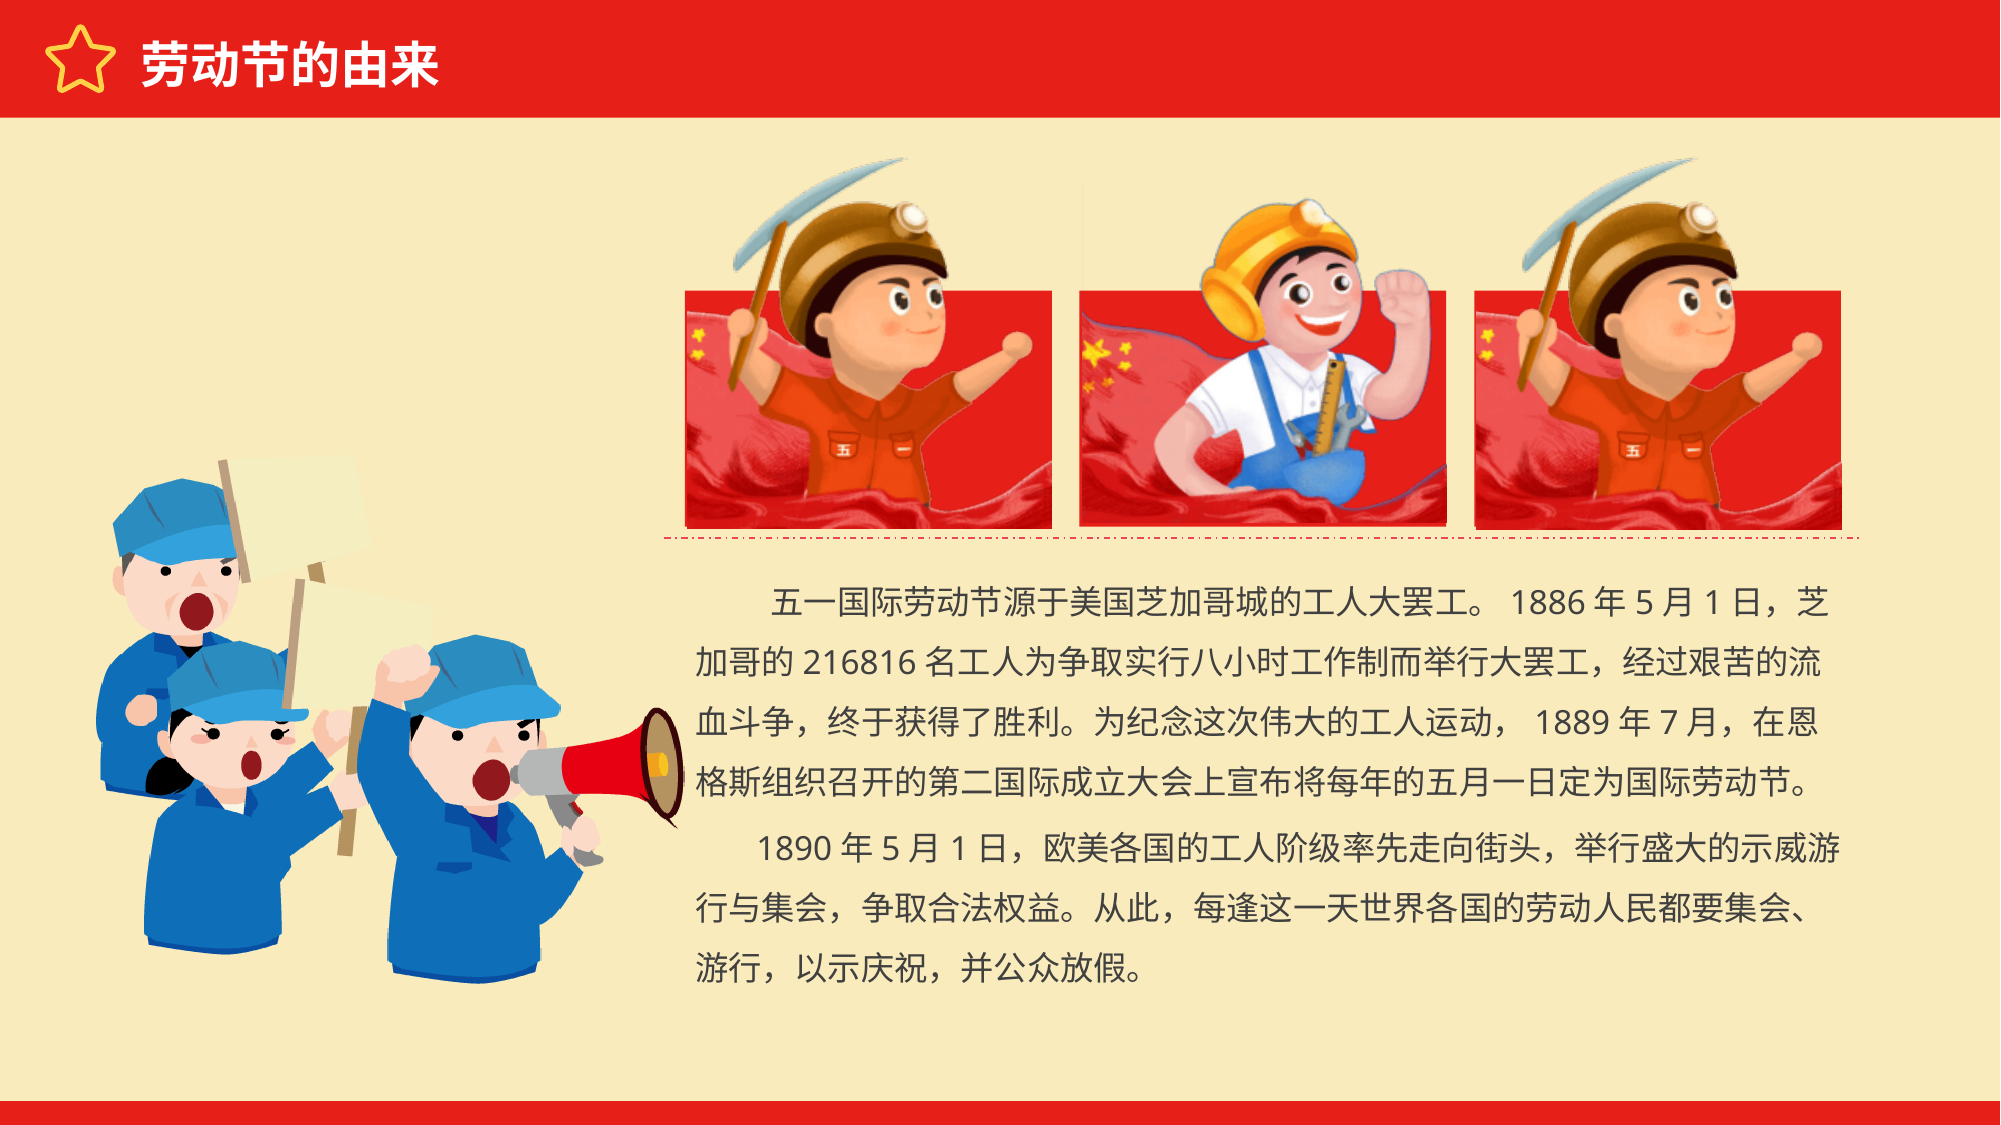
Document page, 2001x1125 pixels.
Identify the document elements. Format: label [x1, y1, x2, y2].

picture [1082, 162, 1447, 523]
text_box [0, 0, 2000, 1125]
picture [1476, 113, 1842, 530]
picture [45, 113, 1052, 1027]
